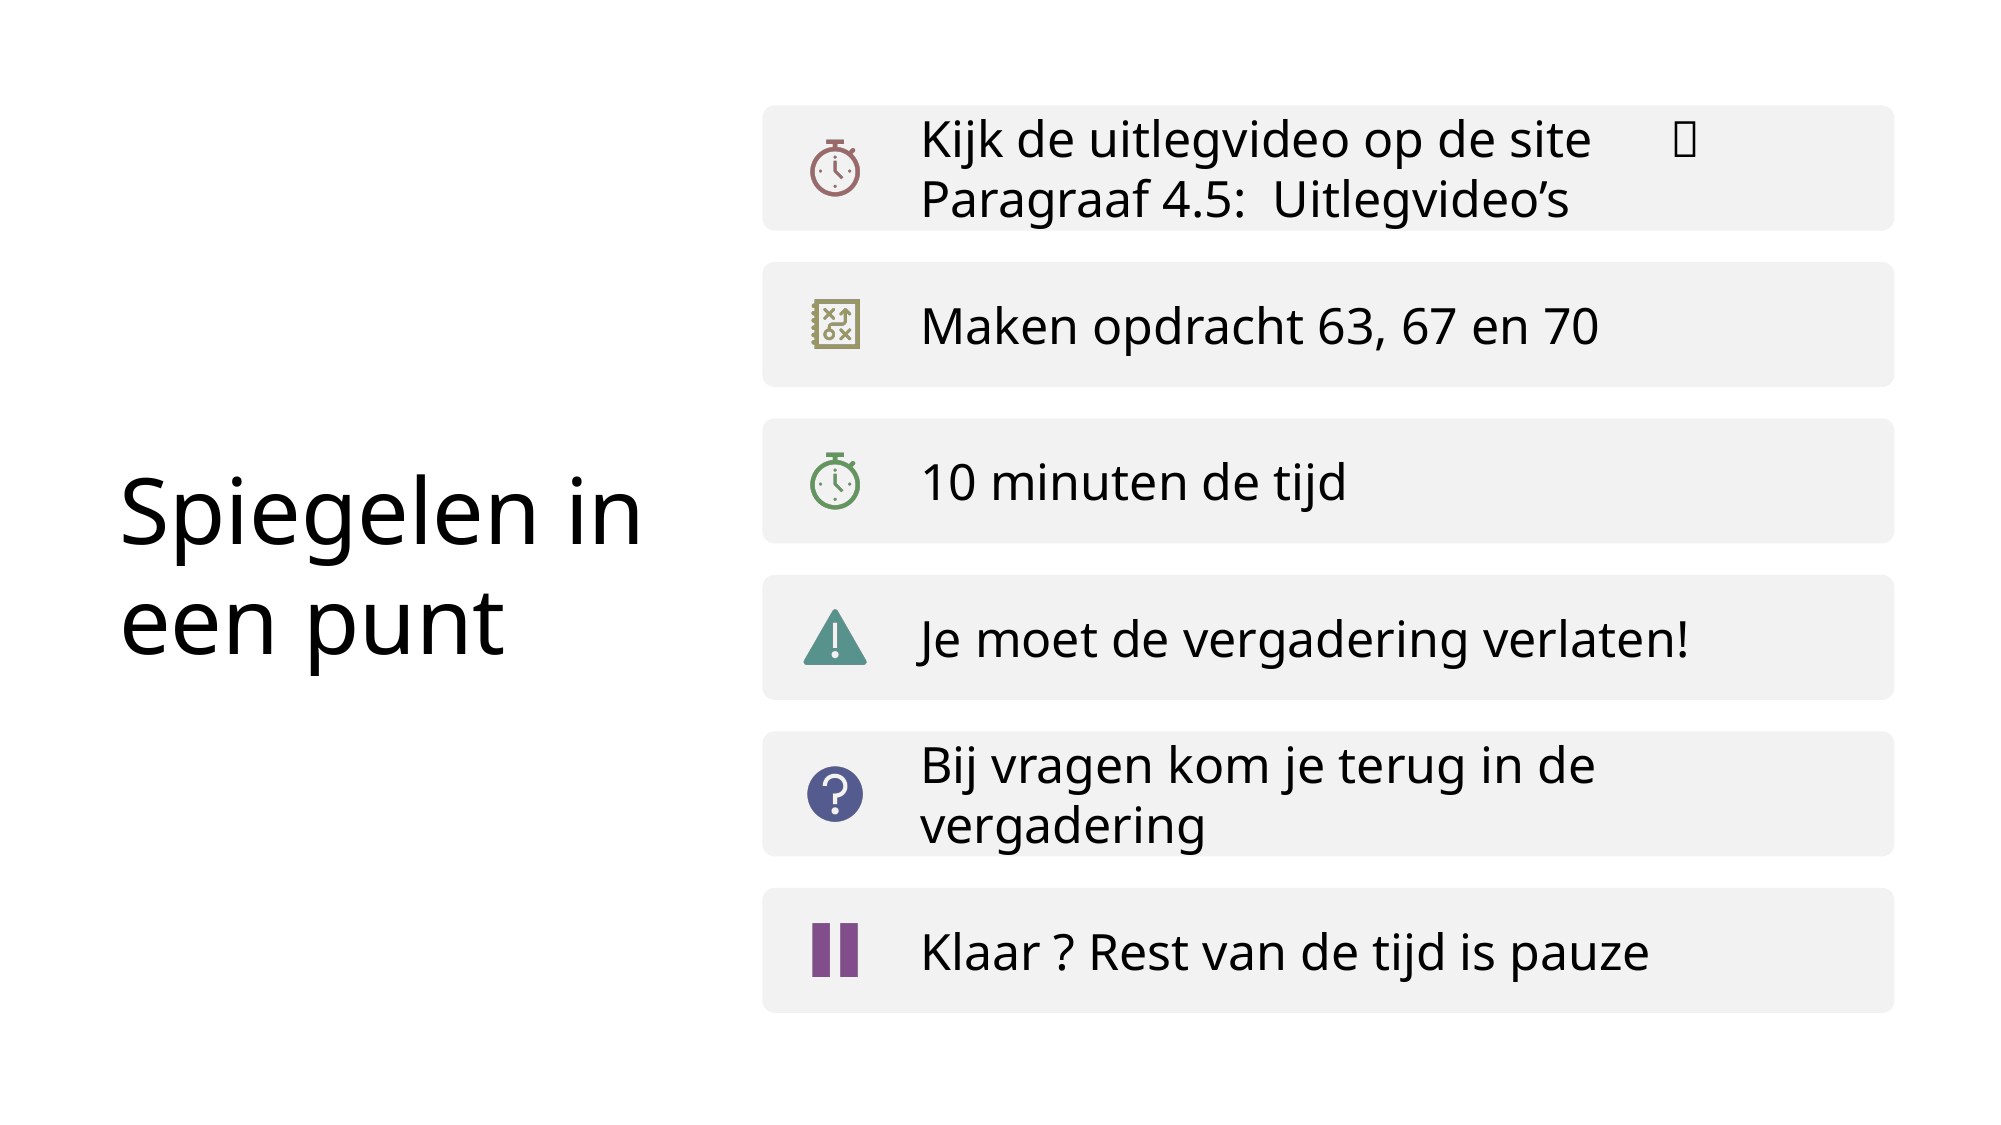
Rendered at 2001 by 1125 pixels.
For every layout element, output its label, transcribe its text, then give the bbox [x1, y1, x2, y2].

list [762, 105, 1895, 1014]
title Spiegelen in een punt [104, 105, 665, 1021]
